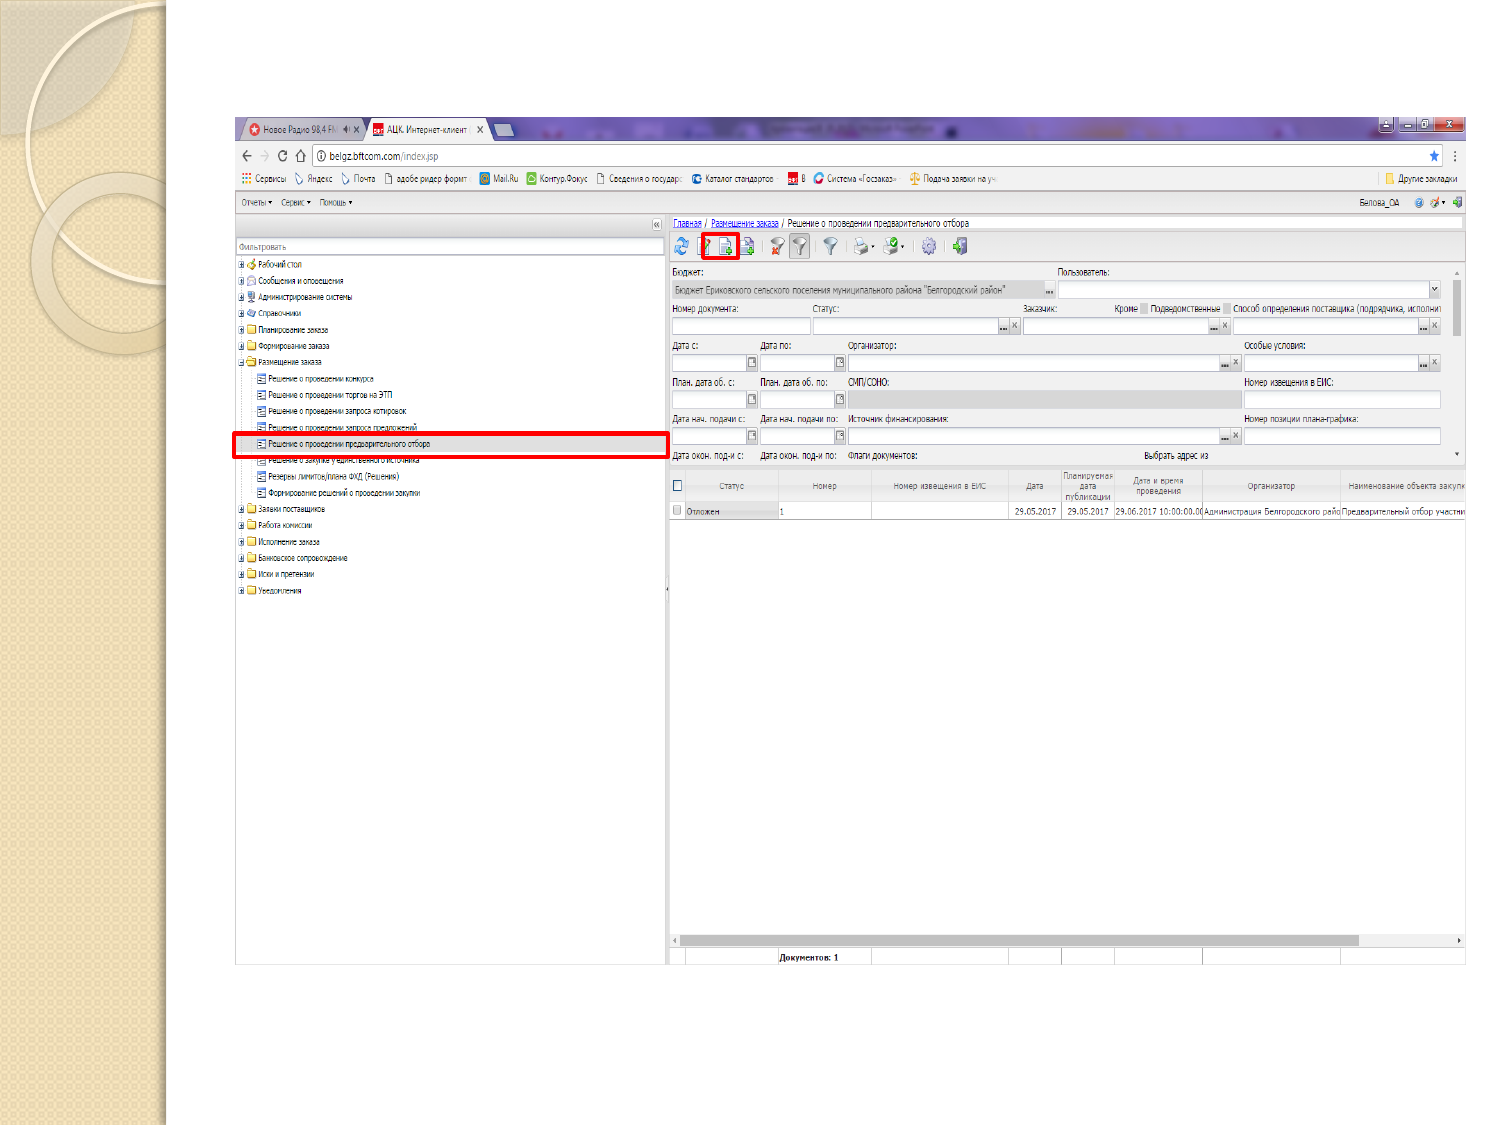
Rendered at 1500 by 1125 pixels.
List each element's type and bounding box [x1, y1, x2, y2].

list [235, 116, 1466, 965]
